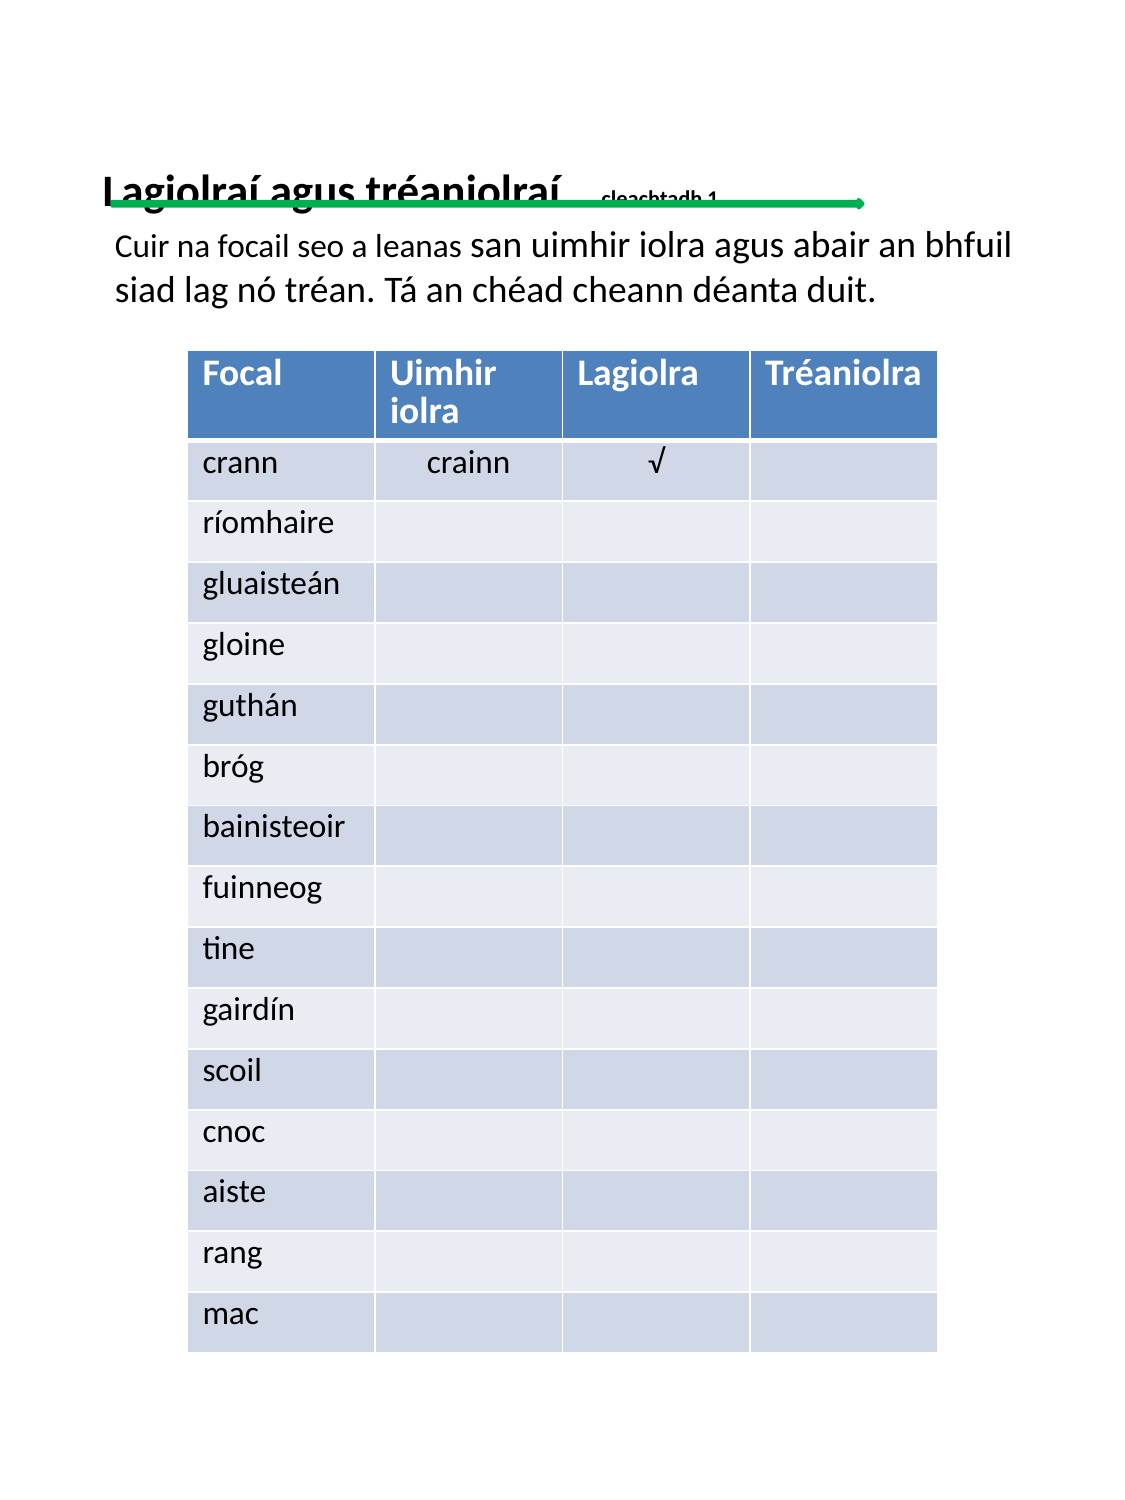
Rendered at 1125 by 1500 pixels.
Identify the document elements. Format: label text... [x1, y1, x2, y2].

table_cell bróg [188, 746, 374, 805]
table_cell [563, 502, 749, 561]
table_cell [376, 1171, 562, 1230]
table_cell [376, 867, 562, 926]
table_header Uimhir iolra [376, 351, 562, 438]
table_header Lagiolra [563, 351, 749, 438]
table_cell fuinneog [188, 867, 374, 926]
table_header Tréaniolra [751, 351, 937, 438]
table_cell [751, 746, 937, 805]
table_cell [563, 563, 749, 622]
table_cell crann [188, 443, 374, 500]
table_cell [751, 685, 937, 744]
table_cell [376, 563, 562, 622]
table_cell [376, 806, 562, 865]
table_cell [376, 746, 562, 805]
table_cell mac [188, 1293, 374, 1352]
table_cell [376, 1111, 562, 1170]
table_cell [751, 502, 937, 561]
subtitle Cuir na focail seo a leanas san uimhir iolra agus abair an bhfuil siad lag nó tréan. Tá an chéad cheann déanta duit. [99, 212, 1063, 1438]
table_cell [563, 746, 749, 805]
table_cell [376, 685, 562, 744]
table_cell cnoc [188, 1111, 374, 1170]
table_cell [376, 502, 562, 561]
table_cell scoil [188, 1050, 374, 1109]
table_cell [751, 806, 937, 865]
table_cell bainisteoir [188, 806, 374, 865]
text_box [110, 198, 865, 210]
table_cell [376, 1293, 562, 1352]
table_cell [751, 563, 937, 622]
table_header Focal [188, 351, 374, 438]
table_cell [751, 867, 937, 926]
table_cell [563, 1111, 749, 1170]
table_cell [376, 624, 562, 683]
table_cell [751, 1171, 937, 1230]
table_cell gairdín [188, 989, 374, 1048]
table_cell aiste [188, 1171, 374, 1230]
table_cell √ [563, 443, 749, 500]
table_cell [563, 1050, 749, 1109]
table_cell [751, 1050, 937, 1109]
table_cell [751, 928, 937, 987]
table_cell [751, 1232, 937, 1291]
table_cell ríomhaire [188, 502, 374, 561]
table_cell gluaisteán [188, 563, 374, 622]
table_cell guthán [188, 685, 374, 744]
table_cell [751, 1111, 937, 1170]
title Lagiolraí agus tréaniolraí cleachtadh 1 [87, 87, 1044, 225]
table_cell [751, 1293, 937, 1352]
table_cell tine [188, 928, 374, 987]
table_cell [376, 989, 562, 1048]
table_cell gloine [188, 624, 374, 683]
table_cell [376, 1050, 562, 1109]
table_cell [751, 443, 937, 500]
table_cell [563, 867, 749, 926]
table_cell [563, 685, 749, 744]
table_cell [376, 1232, 562, 1291]
table_cell [563, 806, 749, 865]
table_cell [563, 1232, 749, 1291]
table_cell [563, 928, 749, 987]
table_cell rang [188, 1232, 374, 1291]
table_cell [563, 624, 749, 683]
table_cell [376, 928, 562, 987]
table_cell [563, 1171, 749, 1230]
table_cell [563, 1293, 749, 1352]
table_cell [563, 989, 749, 1048]
table_cell [751, 624, 937, 683]
table_cell crainn [376, 443, 562, 500]
table_cell [751, 989, 937, 1048]
